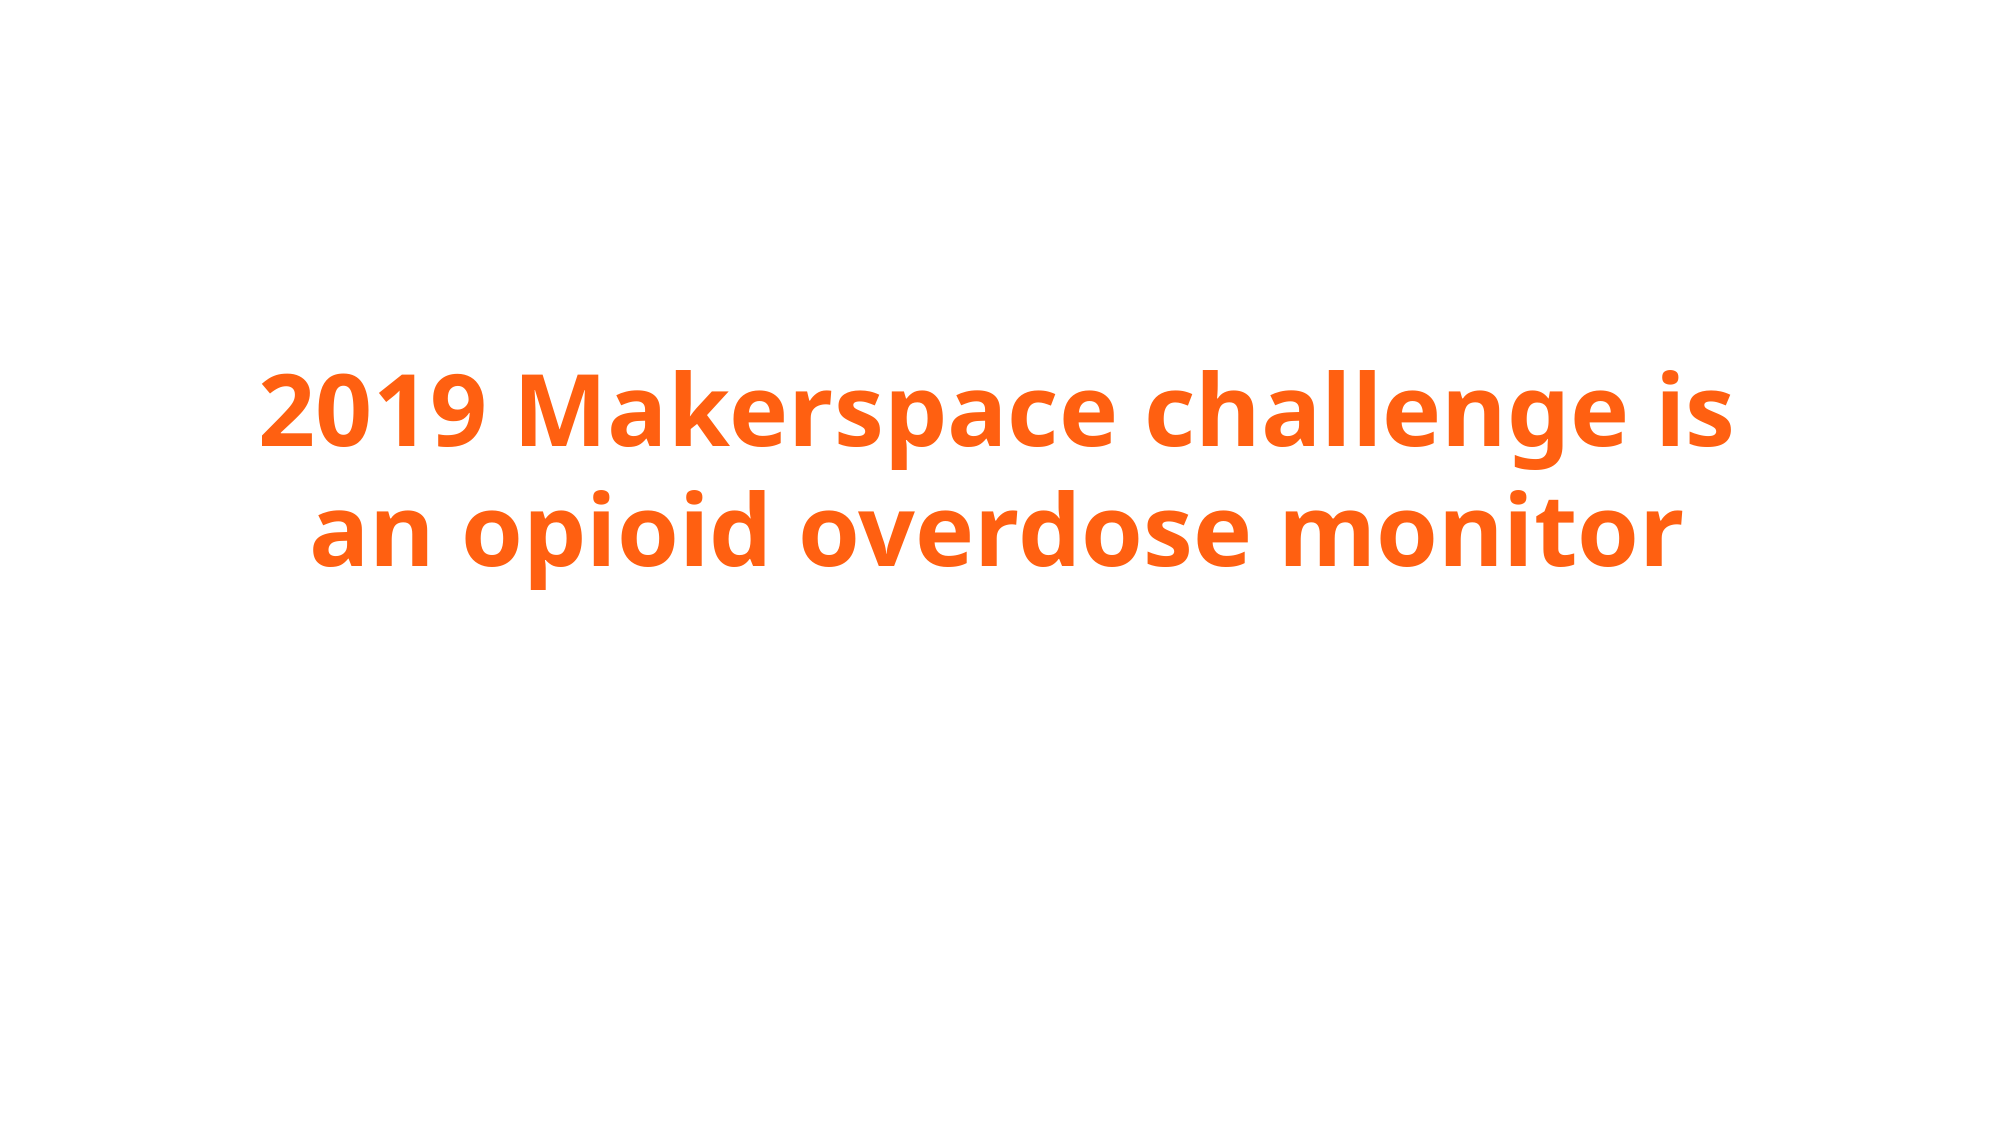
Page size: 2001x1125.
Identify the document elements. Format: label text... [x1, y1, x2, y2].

text_box 2019 Makerspace challenge is an opioid overdose monitor [178, 338, 1818, 594]
